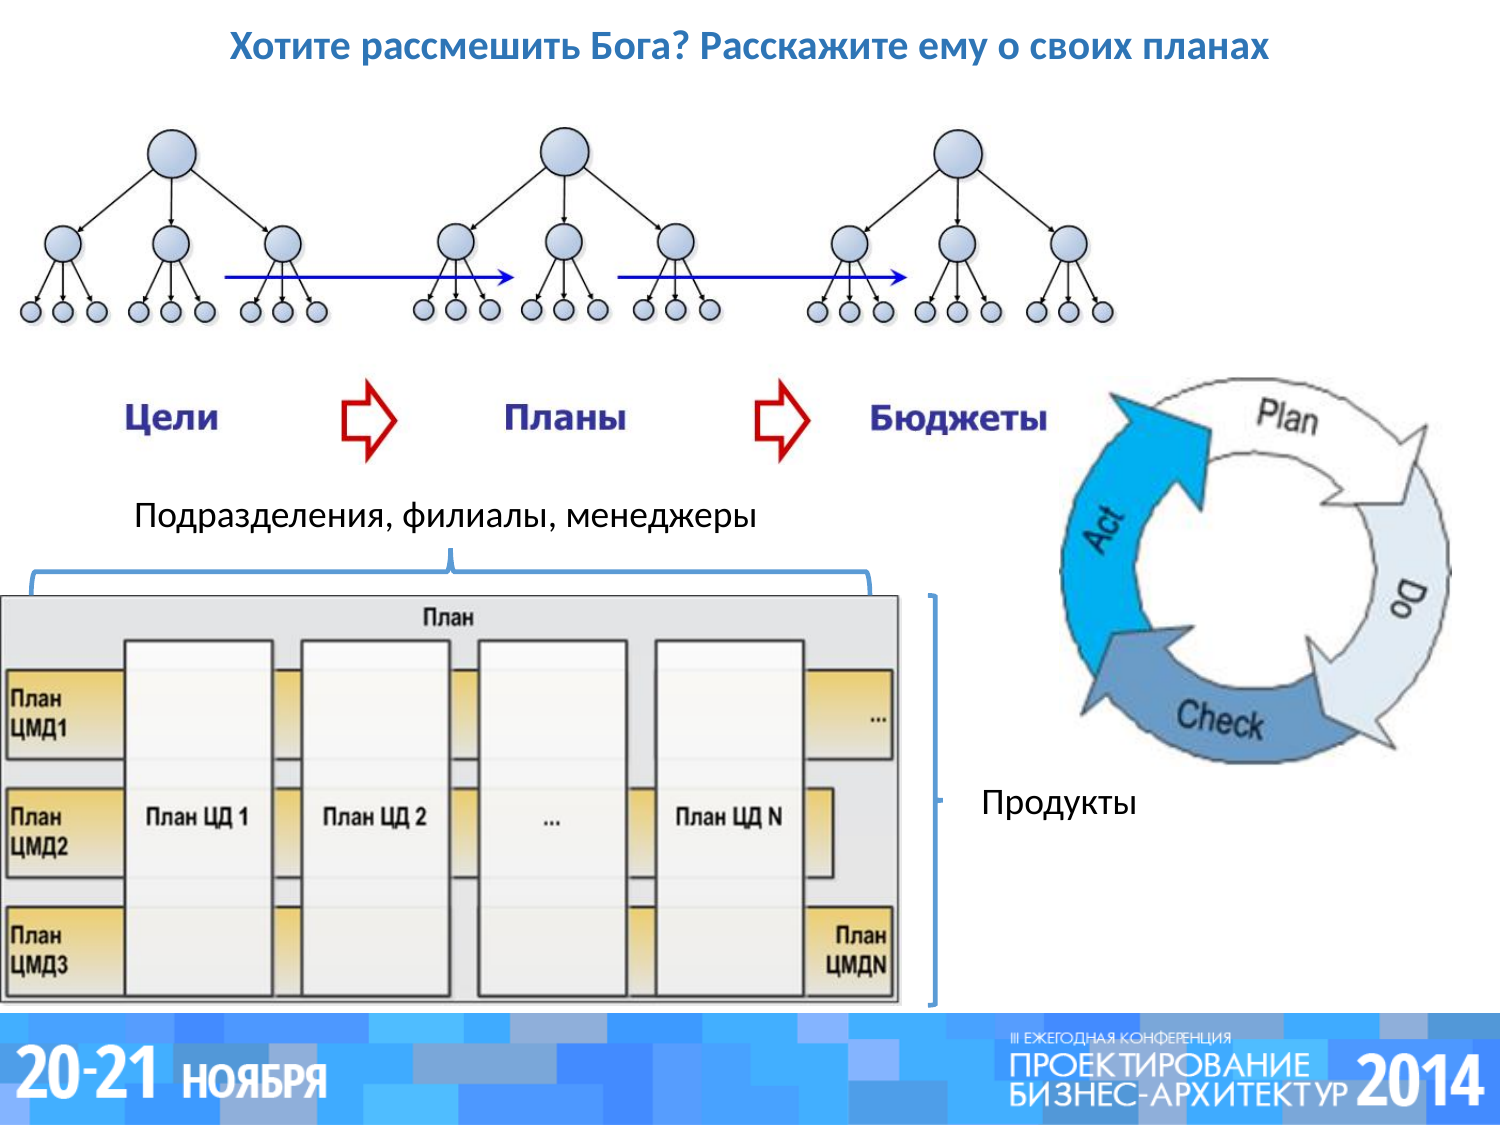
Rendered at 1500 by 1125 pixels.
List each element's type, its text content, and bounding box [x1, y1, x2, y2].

picture [1059, 376, 1452, 767]
text_box Продукты [966, 769, 1153, 830]
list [0, 125, 1120, 466]
title Хотите рассмешить Бога? Расскажите ему о своих планах [103, 6, 1397, 89]
picture [0, 595, 902, 1006]
picture [0, 1013, 1500, 1125]
text_box Подразделения, филиалы, менеджеры [119, 482, 782, 542]
text_box [927, 594, 943, 1006]
text_box [30, 548, 871, 595]
